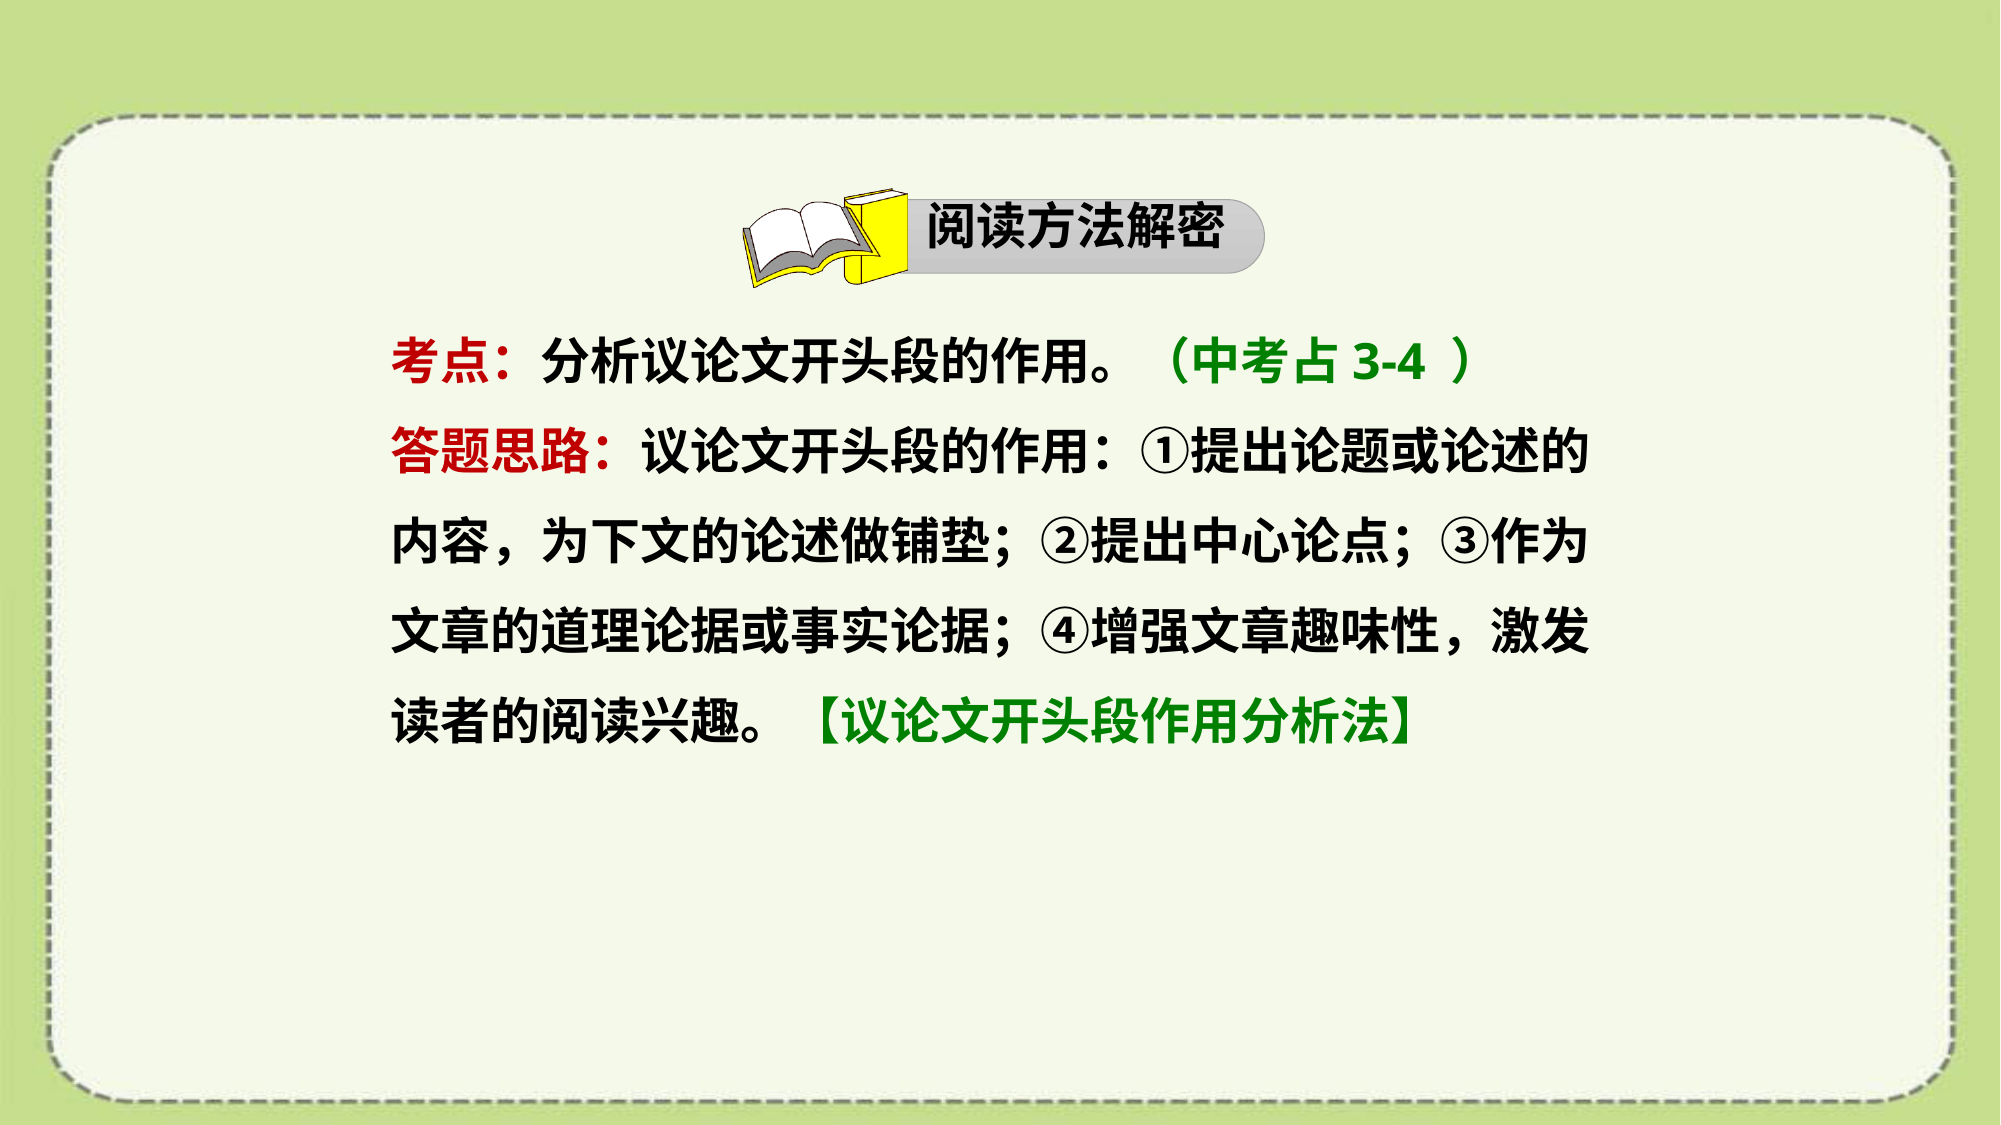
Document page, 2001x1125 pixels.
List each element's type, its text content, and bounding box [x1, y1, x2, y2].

picture [0, 0, 2001, 1125]
text_box [908, 199, 1255, 274]
text_box 阅读方法解密 [911, 186, 1319, 262]
text_box 考点：分析议论文开头段的作用。（中考占3-4 ） 答题思路：议论文开头段的作用：①提出论题或论述的内容，为下文的论述做铺垫；②提出中心论点；③作为文章的道理论据或事实论据；④增强文章趣味性，激发读者的阅读兴趣。【议论文开头段作用分析法】 [376, 292, 1614, 758]
